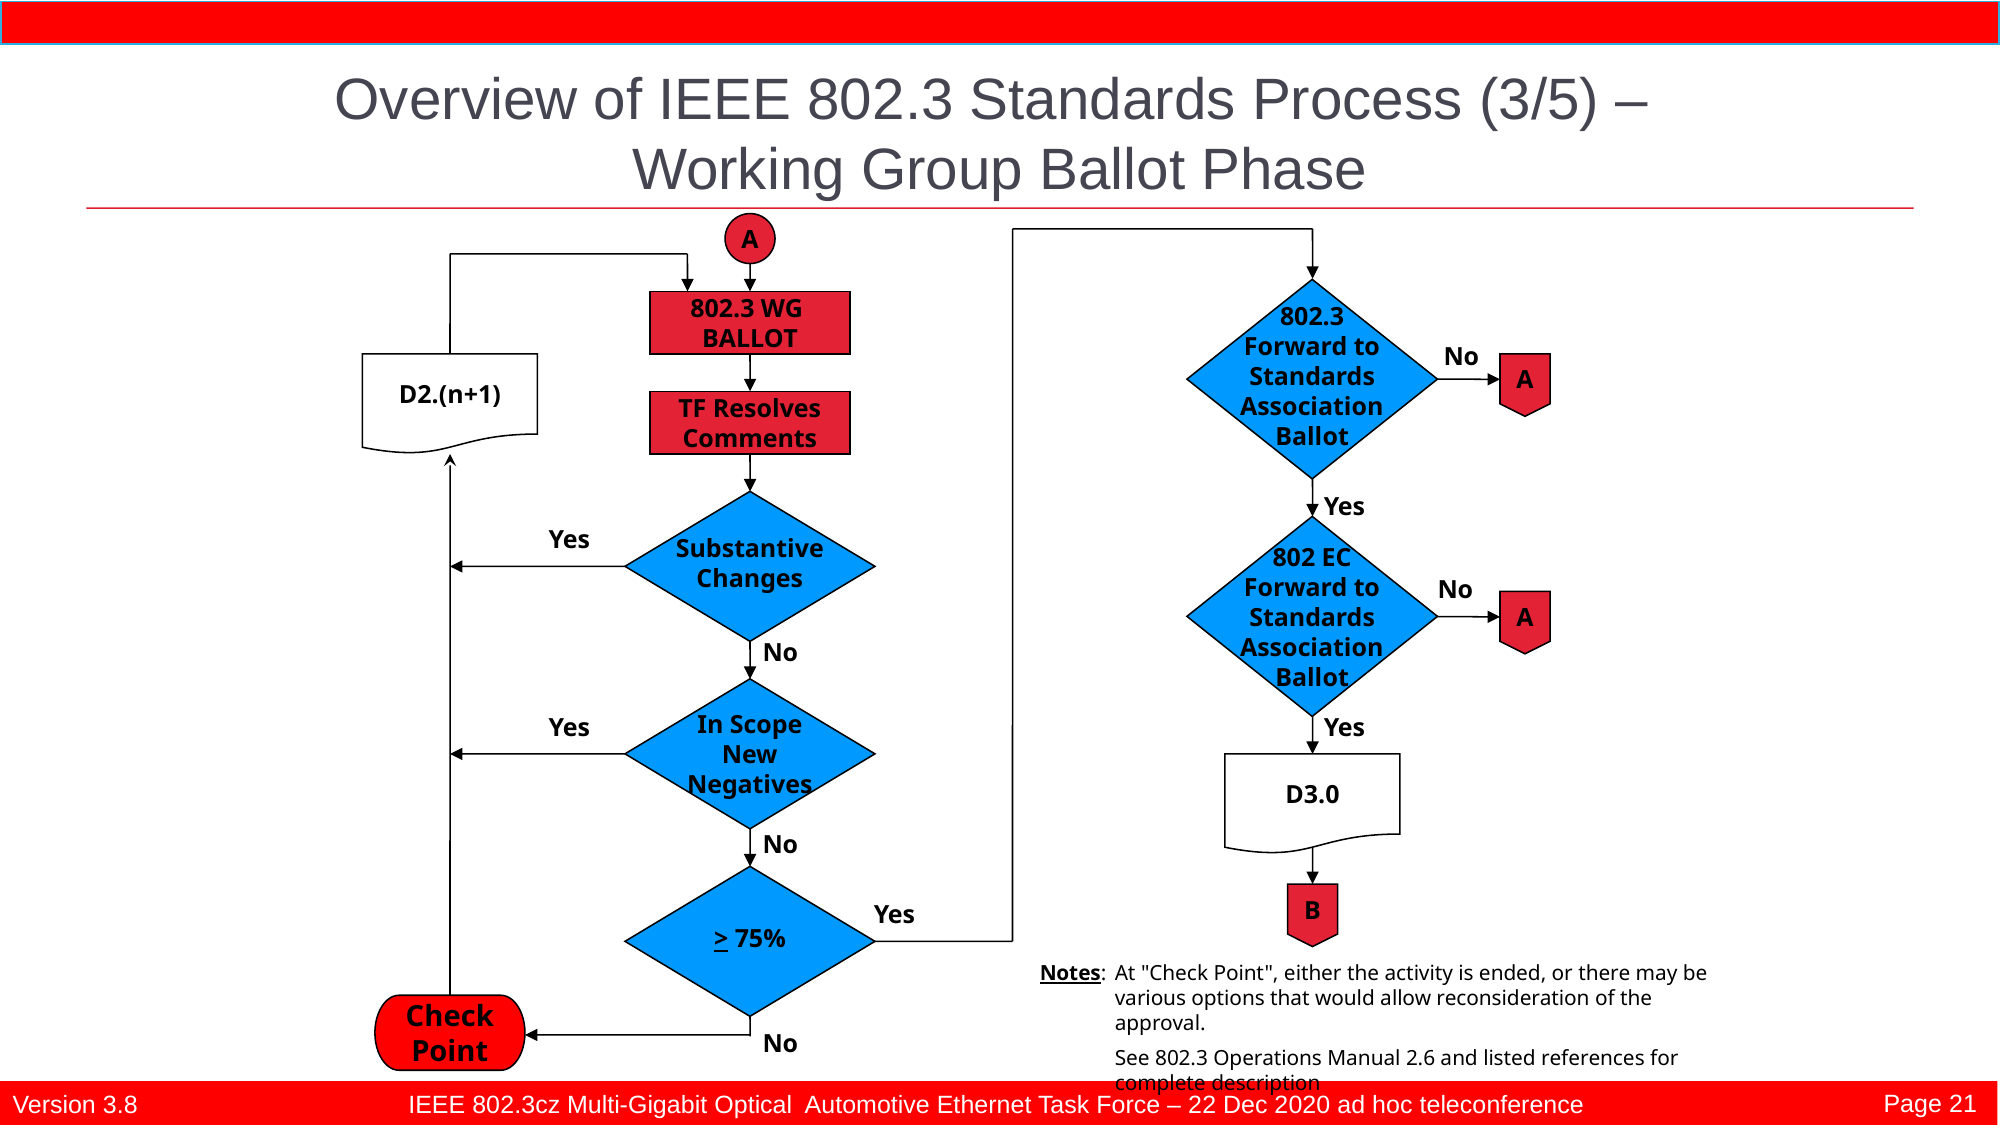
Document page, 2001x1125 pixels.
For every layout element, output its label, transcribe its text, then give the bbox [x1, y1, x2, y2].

text_box TF Resolves Comments [650, 391, 851, 454]
text_box No [1422, 566, 1488, 612]
text_box In Scope New Negatives [624, 678, 875, 829]
text_box [1438, 376, 1500, 386]
text_box 802.3 WG BALLOT [650, 291, 851, 354]
text_box A [1500, 353, 1551, 417]
text_box No [747, 1020, 813, 1065]
text_box No [751, 628, 813, 674]
text_box D3.0 [1224, 753, 1400, 853]
text_box Substantive Changes [624, 491, 875, 641]
text_box > 75% [624, 866, 875, 1017]
text_box Check Point [374, 995, 525, 1071]
text_box [743, 353, 757, 391]
text_box Yes [533, 516, 605, 562]
text_box [450, 747, 625, 761]
title Overview of IEEE 802.3 Standards Process (3/5) – Working Group Ballot Phase [99, 66, 1901, 197]
text_box [443, 453, 457, 467]
text_box B [1287, 884, 1338, 947]
text_box [1306, 229, 1319, 279]
text_box [1306, 479, 1319, 516]
text_box [1438, 610, 1500, 624]
text_box [743, 641, 757, 678]
text_box D2.(n+1) [362, 353, 538, 453]
text_box [681, 254, 694, 292]
text_box A [725, 213, 776, 264]
text_box [450, 560, 624, 573]
text_box No [1428, 333, 1494, 378]
text_box No [747, 821, 813, 866]
text_box 802.3 Forward to Standards Association Ballot [1186, 279, 1438, 479]
text_box A [1500, 591, 1551, 654]
text_box [743, 453, 757, 491]
text_box Notes: At "Check Point", either the activity is ended, or there may be various options that would allow reconsideration of the approval. See 802.3 Operations Manual 2.6 and listed references for complete description [1025, 952, 1738, 1103]
text_box Yes [1313, 482, 1380, 528]
text_box [525, 1028, 751, 1042]
text_box Yes [533, 703, 605, 749]
text_box Yes [1308, 703, 1380, 749]
text_box Yes [858, 891, 930, 937]
text_box [743, 264, 757, 291]
text_box 802 EC Forward to Standards Association Ballot [1186, 516, 1438, 717]
text_box [1306, 848, 1319, 884]
text_box Yes [1308, 482, 1312, 503]
